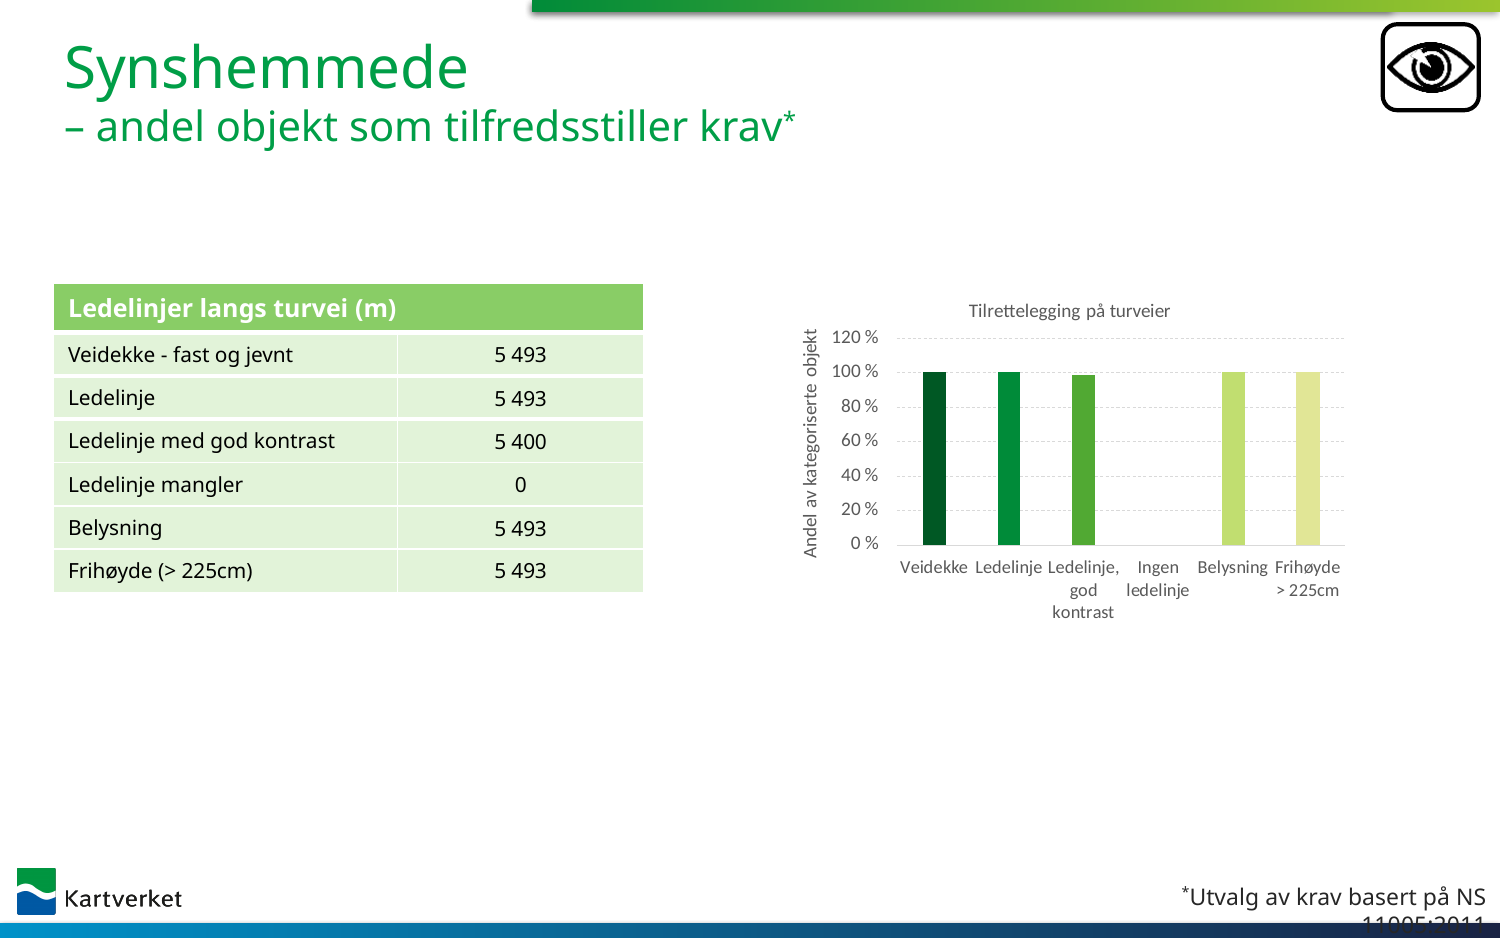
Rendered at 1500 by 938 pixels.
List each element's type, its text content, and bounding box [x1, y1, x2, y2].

table_cell Frihøyde (> 225cm) [54, 550, 397, 592]
table_cell Veidekke - fast og jevnt [54, 335, 397, 374]
table_cell Ledelinje [54, 378, 397, 417]
table_cell Ledelinje mangler [54, 463, 397, 505]
table_cell 5 493 [398, 335, 643, 374]
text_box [1382, 24, 1480, 111]
table_cell 5 493 [398, 550, 643, 592]
table_cell 0 [398, 463, 643, 505]
table_cell 5 400 [398, 421, 643, 462]
table_cell 5 493 [398, 507, 643, 548]
table_cell 5 493 [398, 378, 643, 417]
picture [791, 291, 1348, 630]
table_header Ledelinjer langs turvei (m) [54, 284, 643, 330]
text_box *Utvalg av krav basert på NS 11005:2011 [1068, 873, 1500, 938]
text_box Synshemmede – andel objekt som tilfredsstiller krav* [49, 24, 1431, 158]
table_cell Ledelinje med god kontrast [54, 421, 397, 462]
table_cell Belysning [54, 507, 397, 548]
